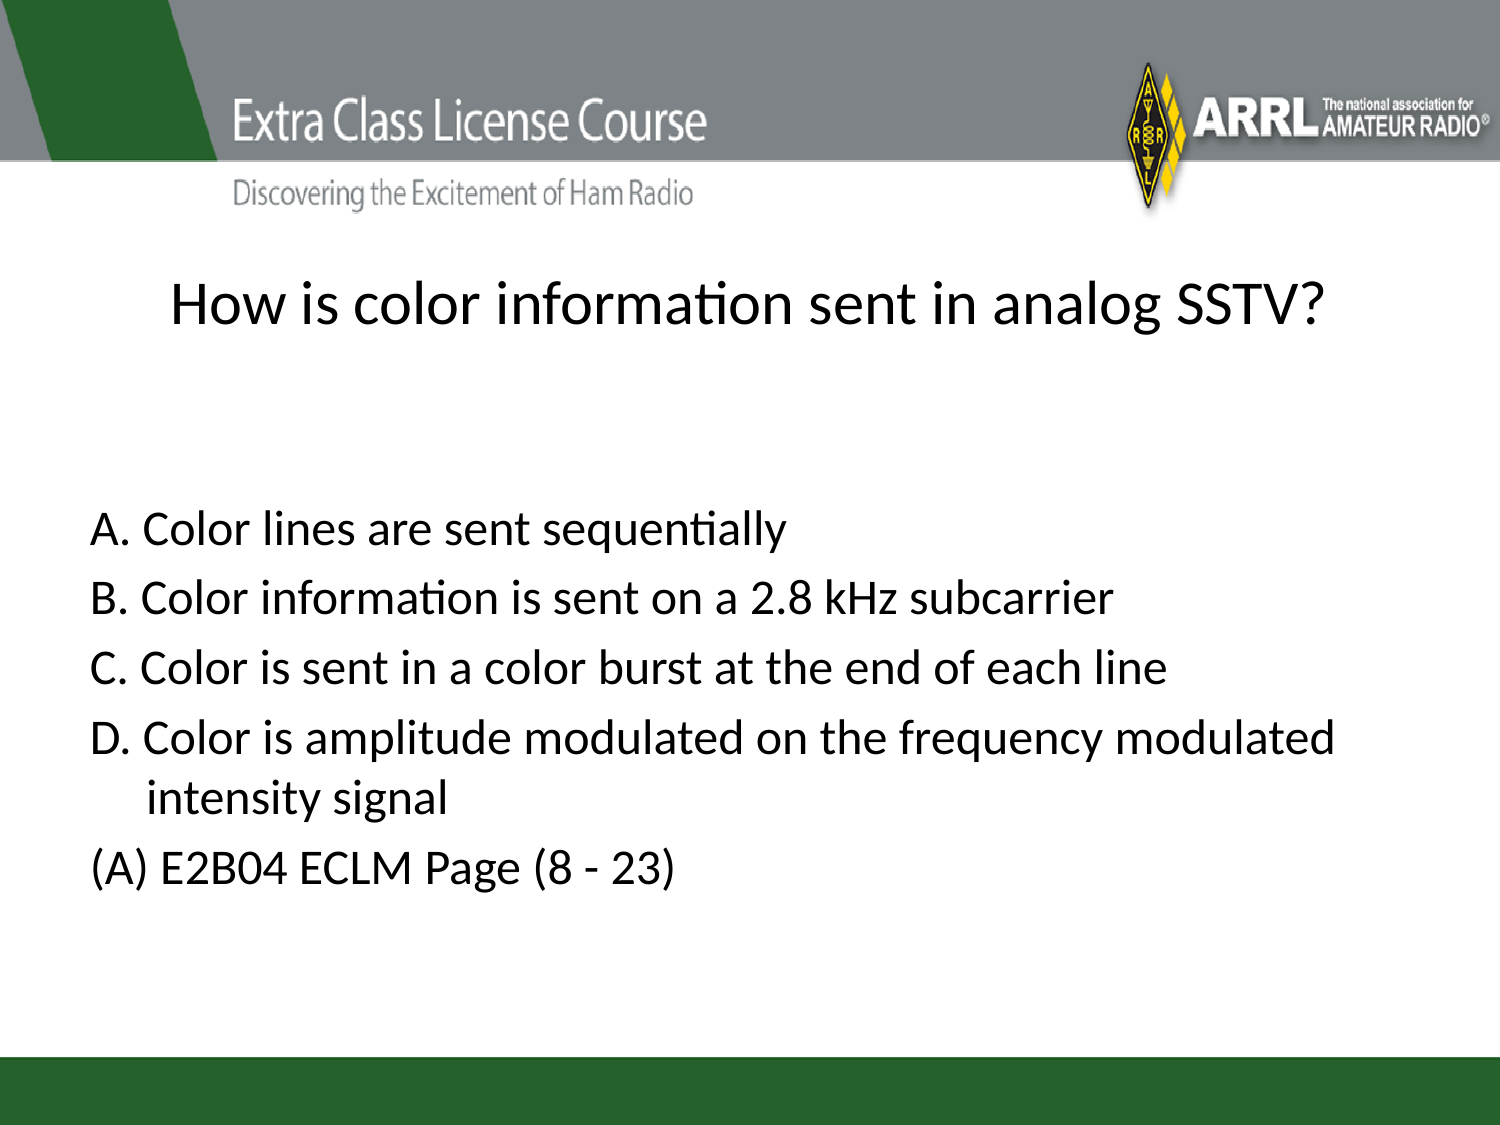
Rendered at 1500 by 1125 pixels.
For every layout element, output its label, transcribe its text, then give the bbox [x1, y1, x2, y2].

list A. Color lines are sent sequentially B. Color information is sent on a 2.8 kHz subcarrier C. Color is sent in a color burst at the end of each line D. Color is amplitude modulated on the frequency modulated intensity signal (A) E2B04 ECLM Page (8 - 23) [75, 487, 1425, 1005]
title How is color information sent in analog SSTV? [75, 254, 1425, 435]
picture [0, 0, 1500, 1125]
